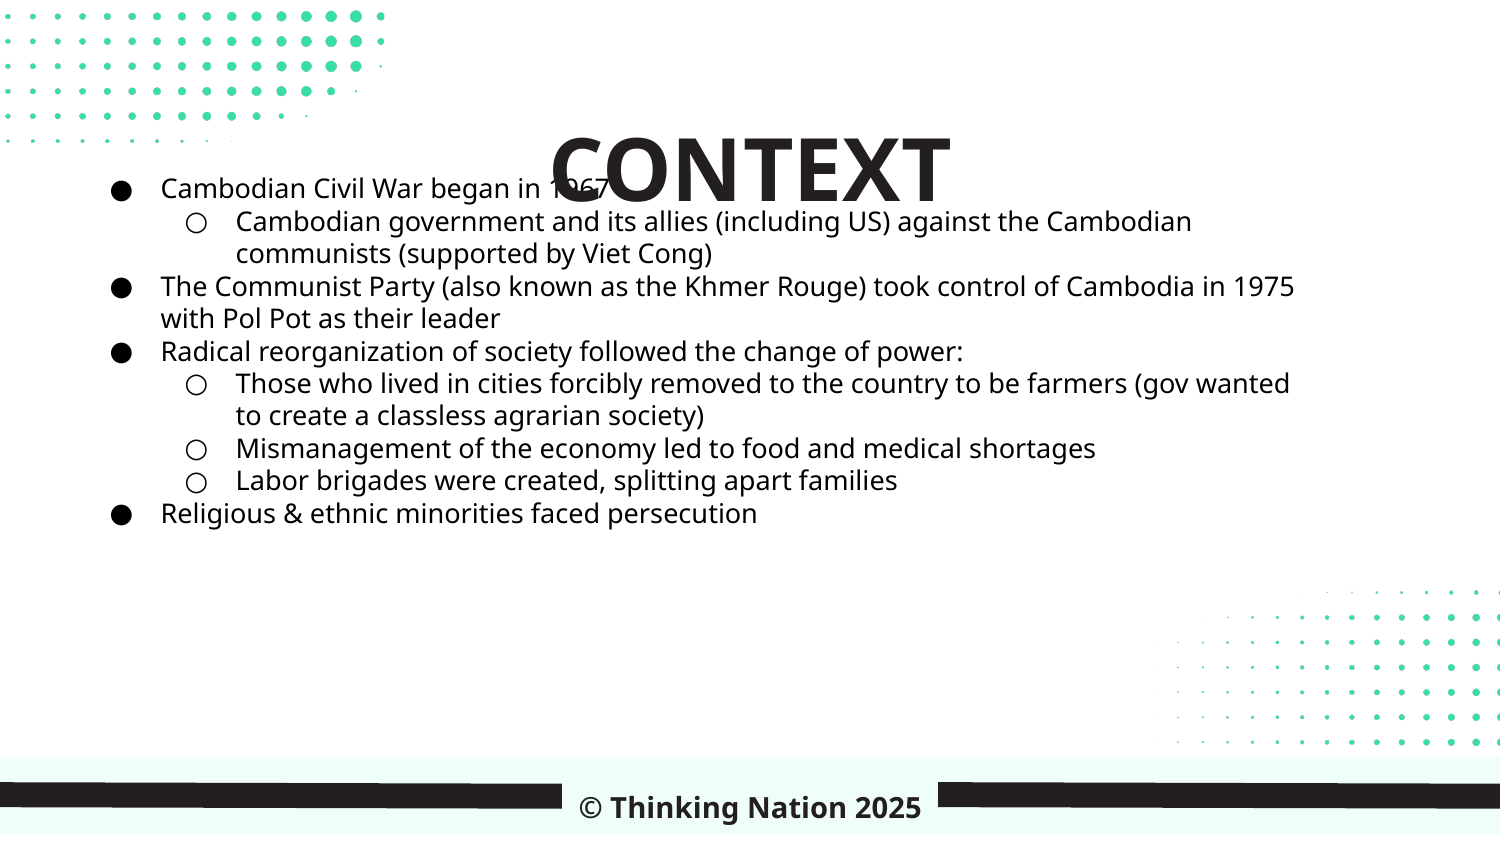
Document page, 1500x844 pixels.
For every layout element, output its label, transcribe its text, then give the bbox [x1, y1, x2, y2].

text_box [0, 0, 385, 144]
text_box CONTEXT [209, 71, 1291, 219]
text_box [0, 756, 1500, 835]
text_box Cambodian Civil War began in 1967 Cambodian government and its allies (including US) against the Cambodian communists (supported by Viet Cong) The Communist Party (also known as the Khmer Rouge) took control of Cambodia in 1975 with Pol Pot as their leader Radical reorganization of society followed the change of power: Those who lived in cities forcibly removed to the country to be farmers (gov wanted to create a classless agrarian society) Mismanagement of the economy led to food and medical shortages Labor brigades were created, splitting apart families Religious & ethnic minorities faced persecution [85, 171, 1301, 529]
text_box [1128, 590, 1500, 755]
